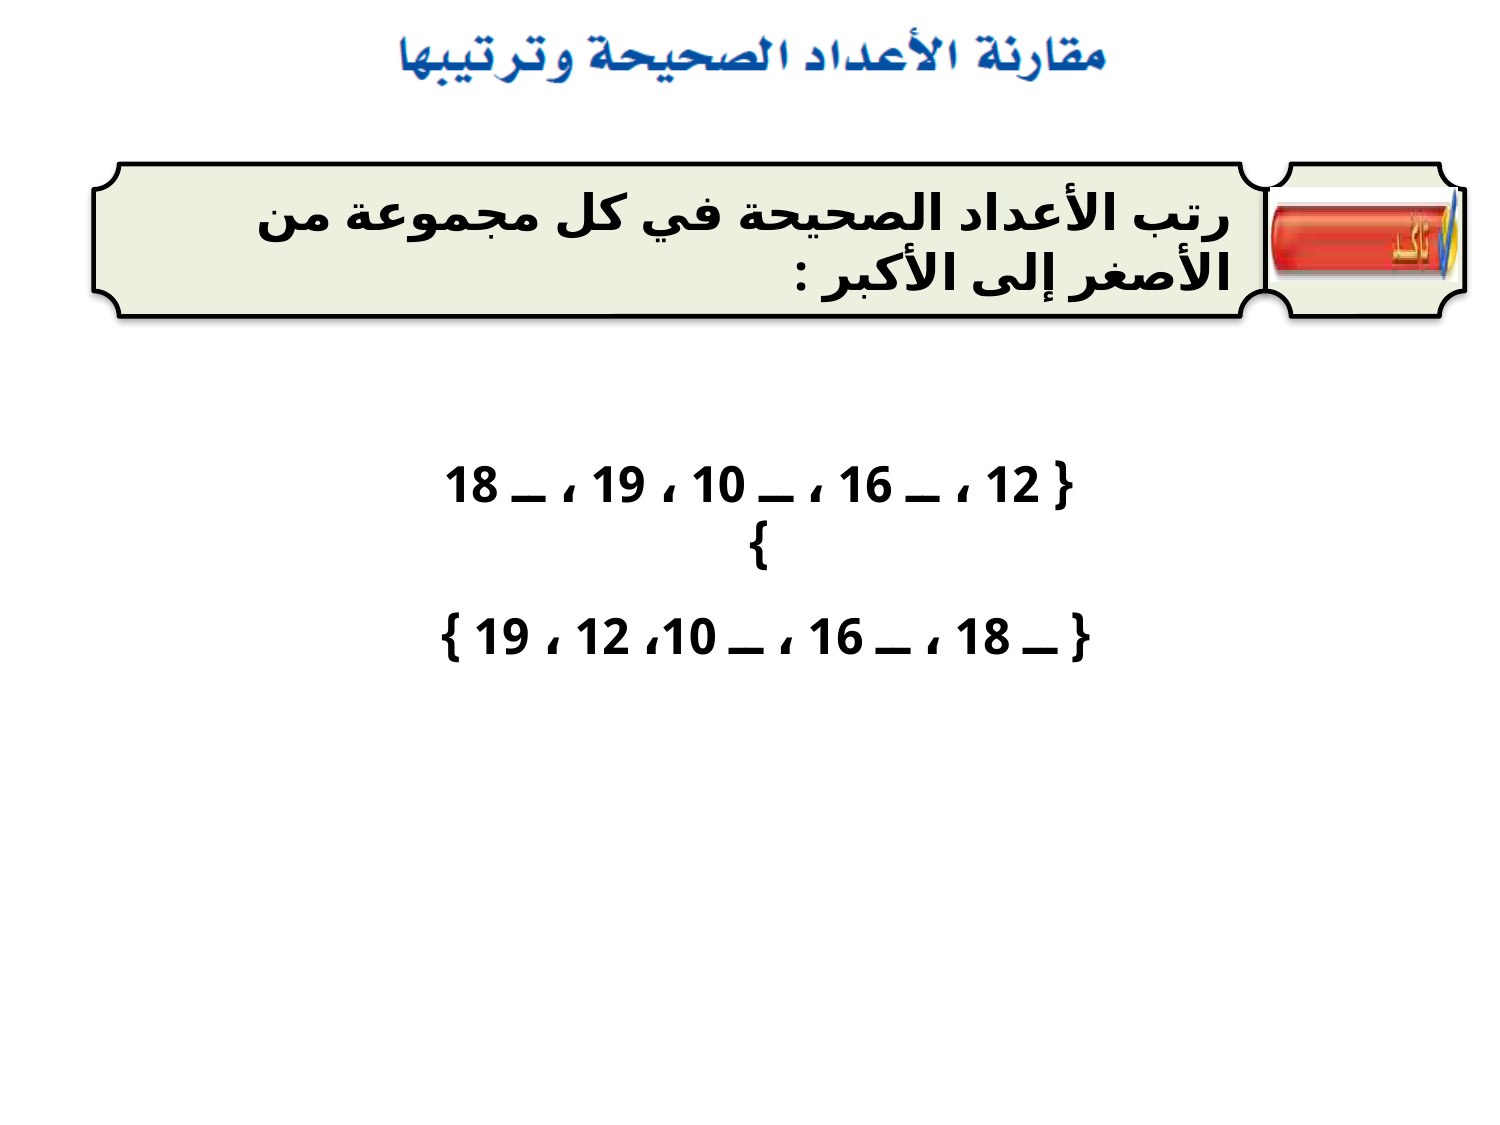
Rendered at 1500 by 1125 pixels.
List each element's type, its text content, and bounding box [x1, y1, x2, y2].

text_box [93, 163, 1466, 317]
picture [394, 23, 1106, 88]
text_box { ــ 18 ، ــ 16 ، ــ 10، 12 ، 19 } [412, 597, 1121, 673]
text_box { 12 ، ــ 16 ، ــ 10 ، 19 ، ــ 18 } [428, 445, 1090, 580]
